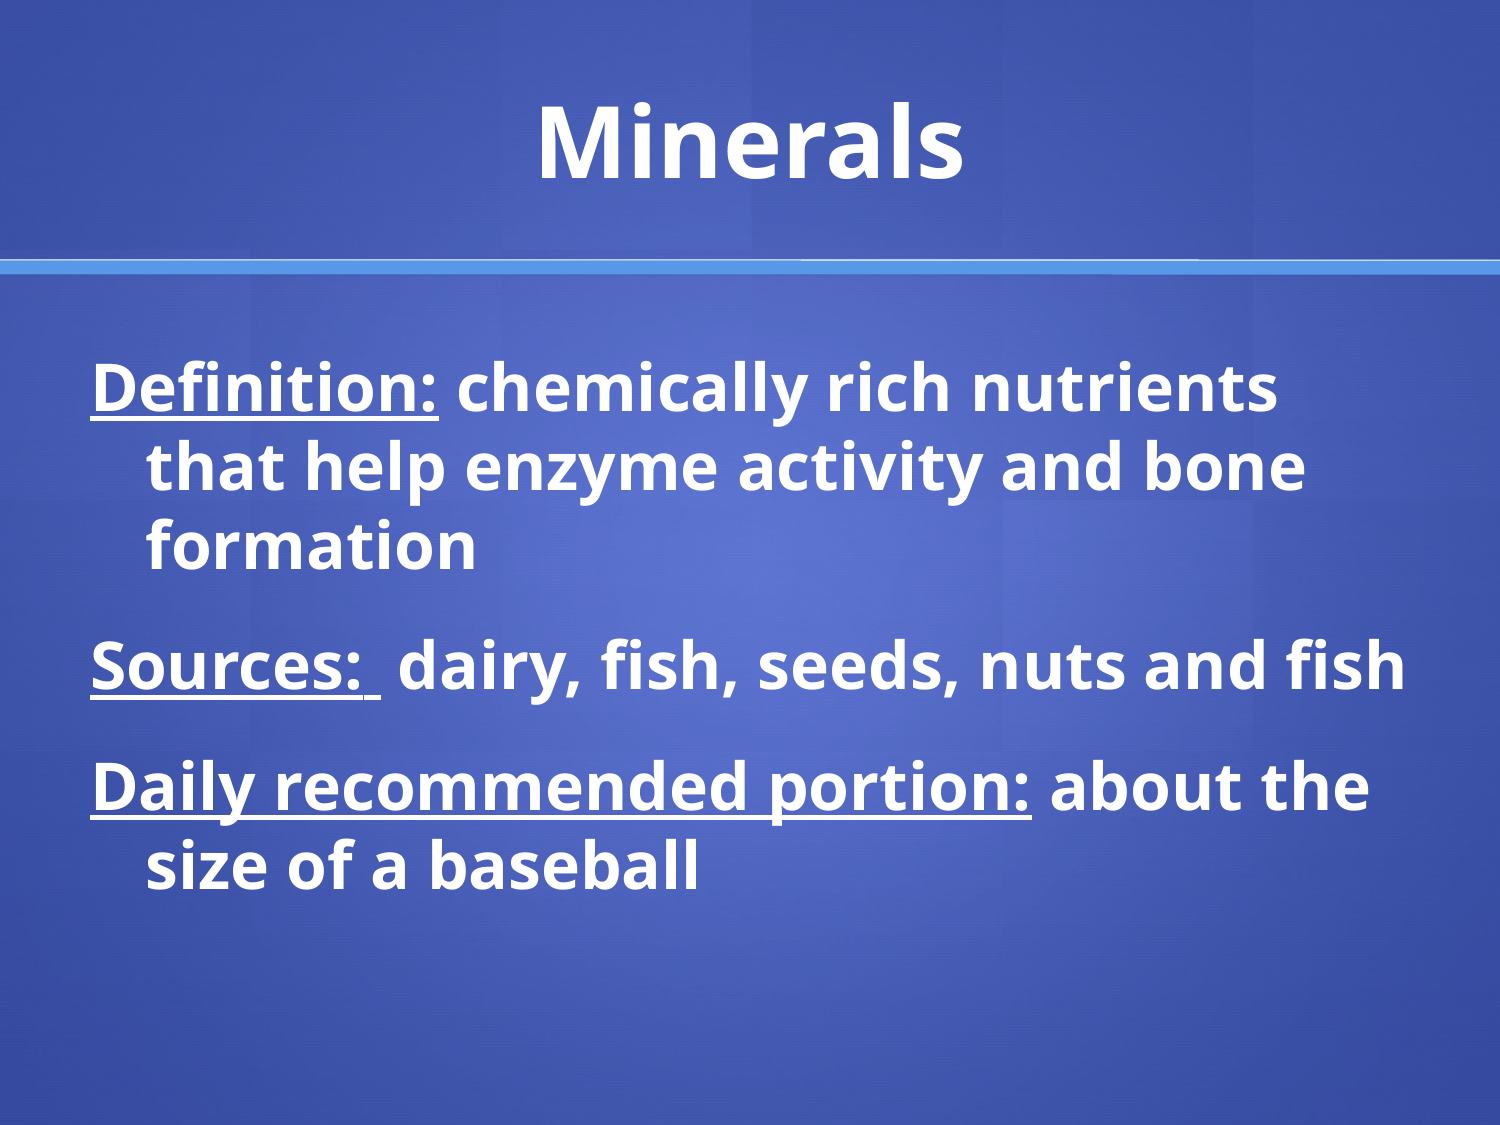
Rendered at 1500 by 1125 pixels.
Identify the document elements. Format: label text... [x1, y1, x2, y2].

title Minerals [75, 45, 1425, 233]
list Definition: chemically rich nutrients that help enzyme activity and bone formation Sources: dairy, fish, seeds, nuts and fish Daily recommended portion: about the size of a baseball [75, 337, 1425, 988]
